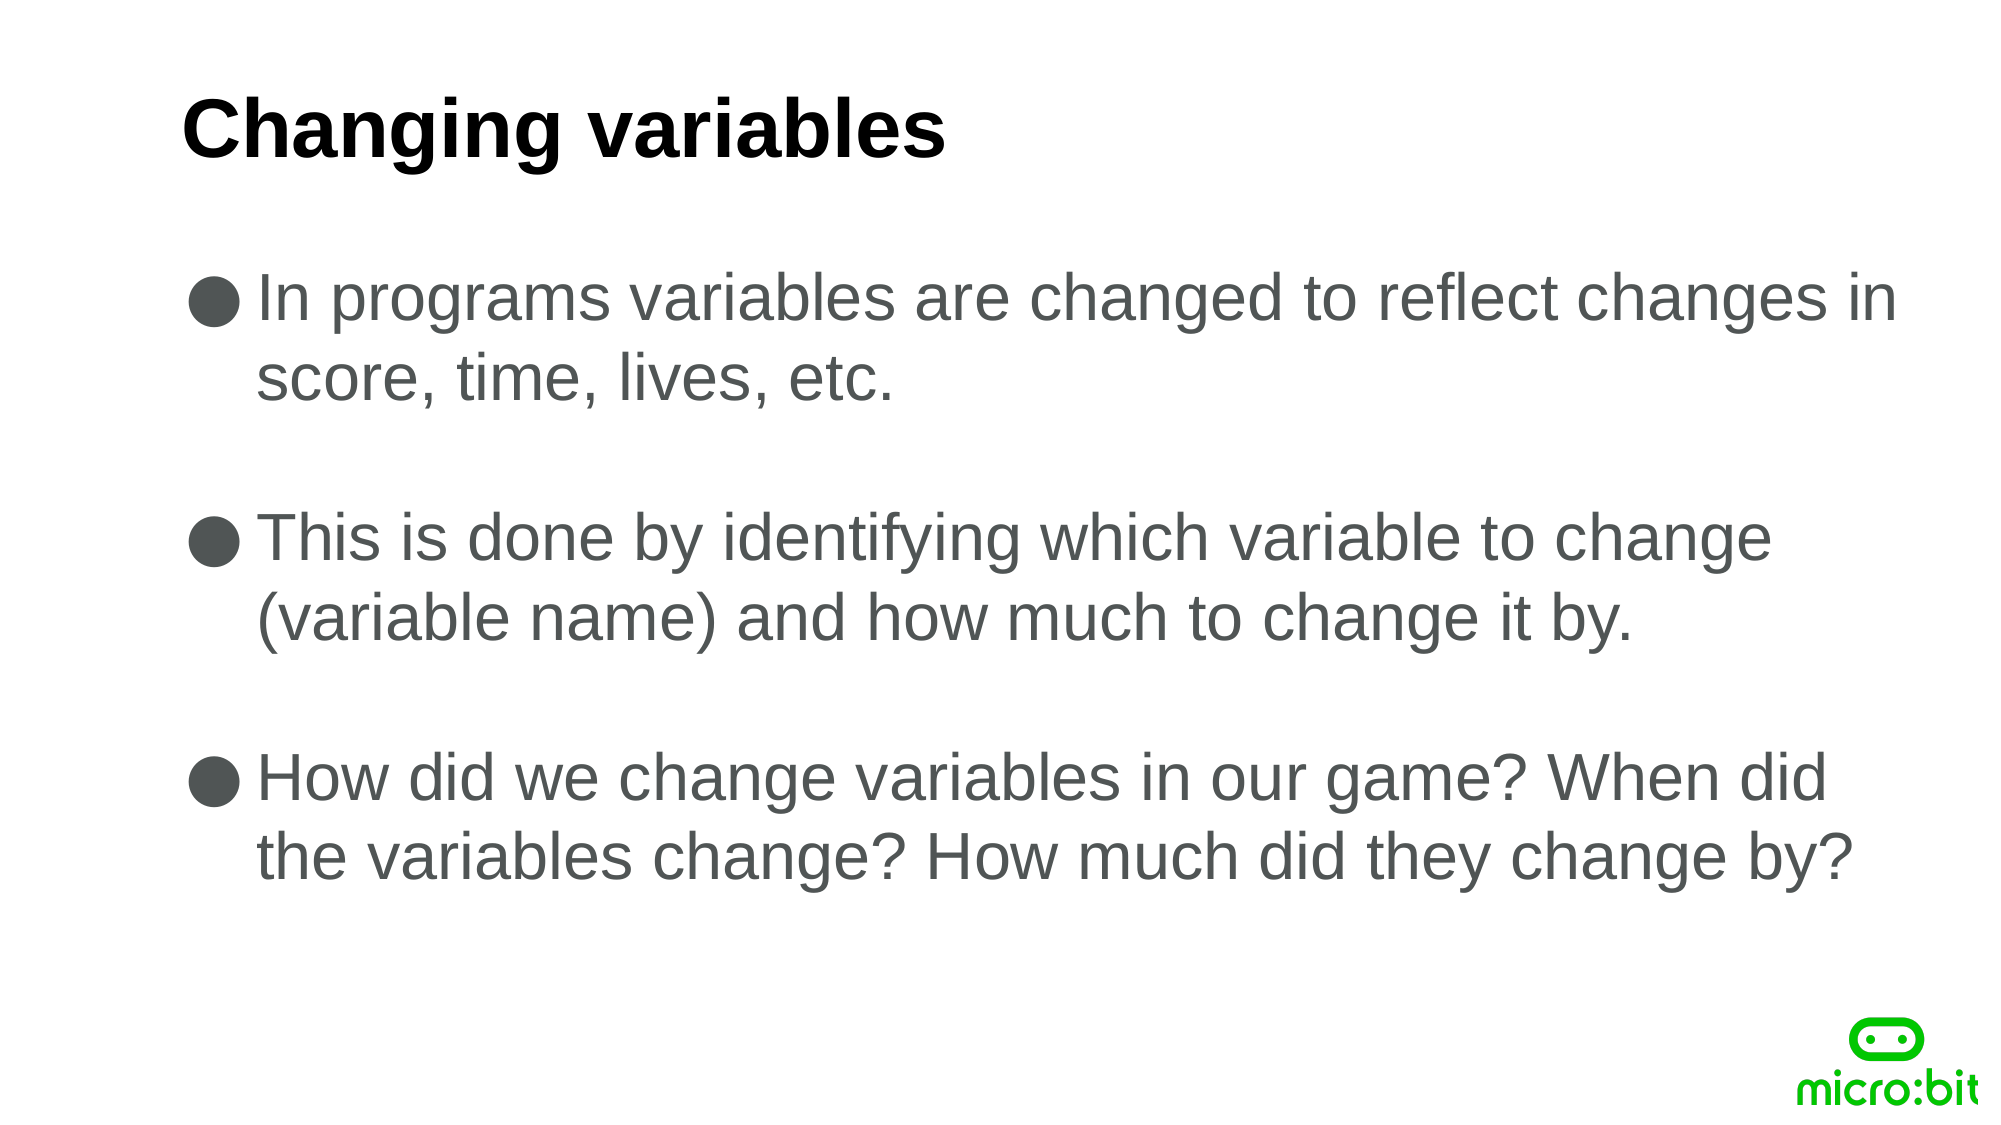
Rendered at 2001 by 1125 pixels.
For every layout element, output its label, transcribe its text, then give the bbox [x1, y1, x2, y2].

text_box Changing variables In programs variables are changed to reflect changes in score, time, lives, etc. This is done by identifying which variable to change (variable name) and how much to change it by. How did we change variables in our game? When did the variables change? How much did they change by? [166, 60, 1918, 884]
picture [1797, 1017, 1978, 1106]
